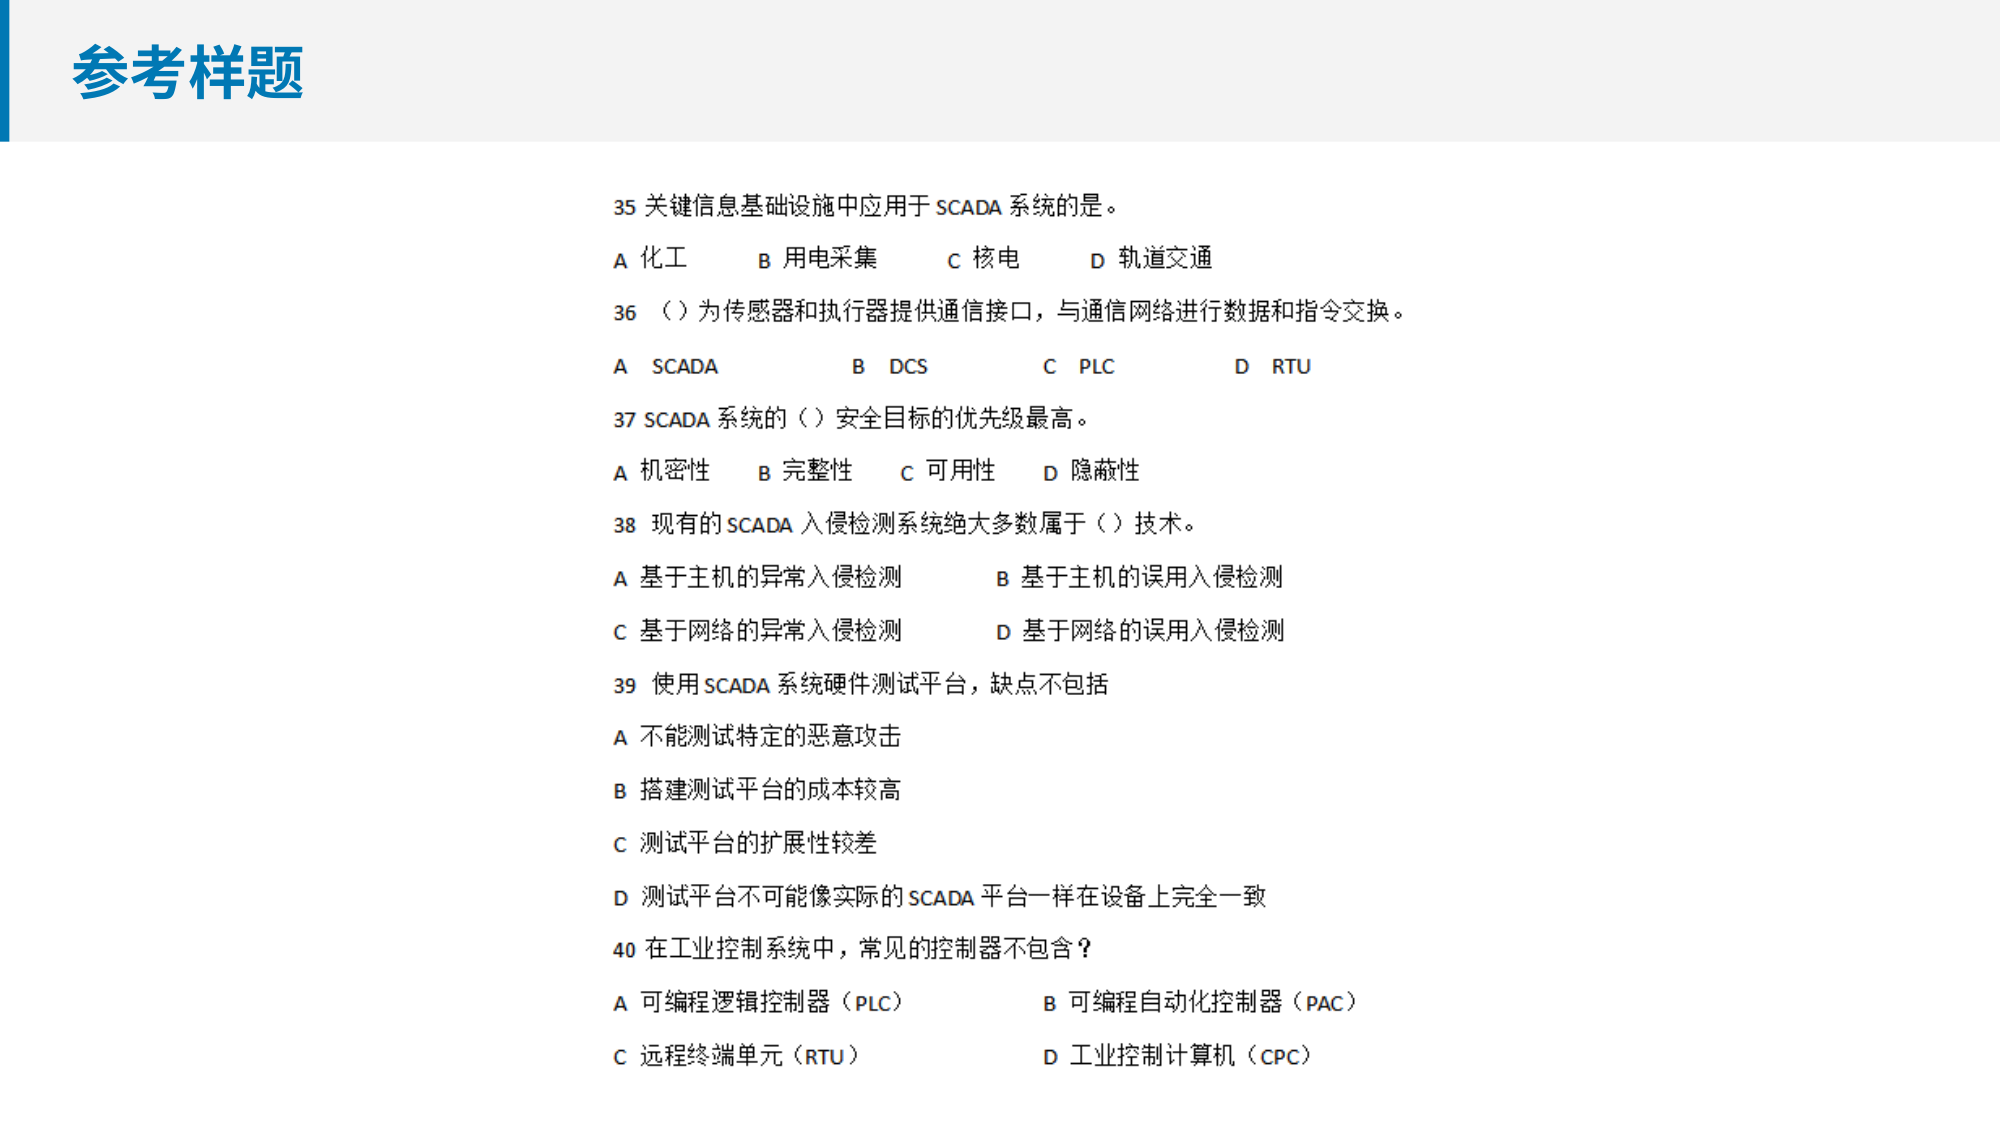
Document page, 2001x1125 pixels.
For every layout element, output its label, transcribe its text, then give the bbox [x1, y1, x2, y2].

title 参考样题 [56, 26, 1589, 116]
picture [578, 181, 1452, 1076]
text_box [85, 233, 1959, 1077]
